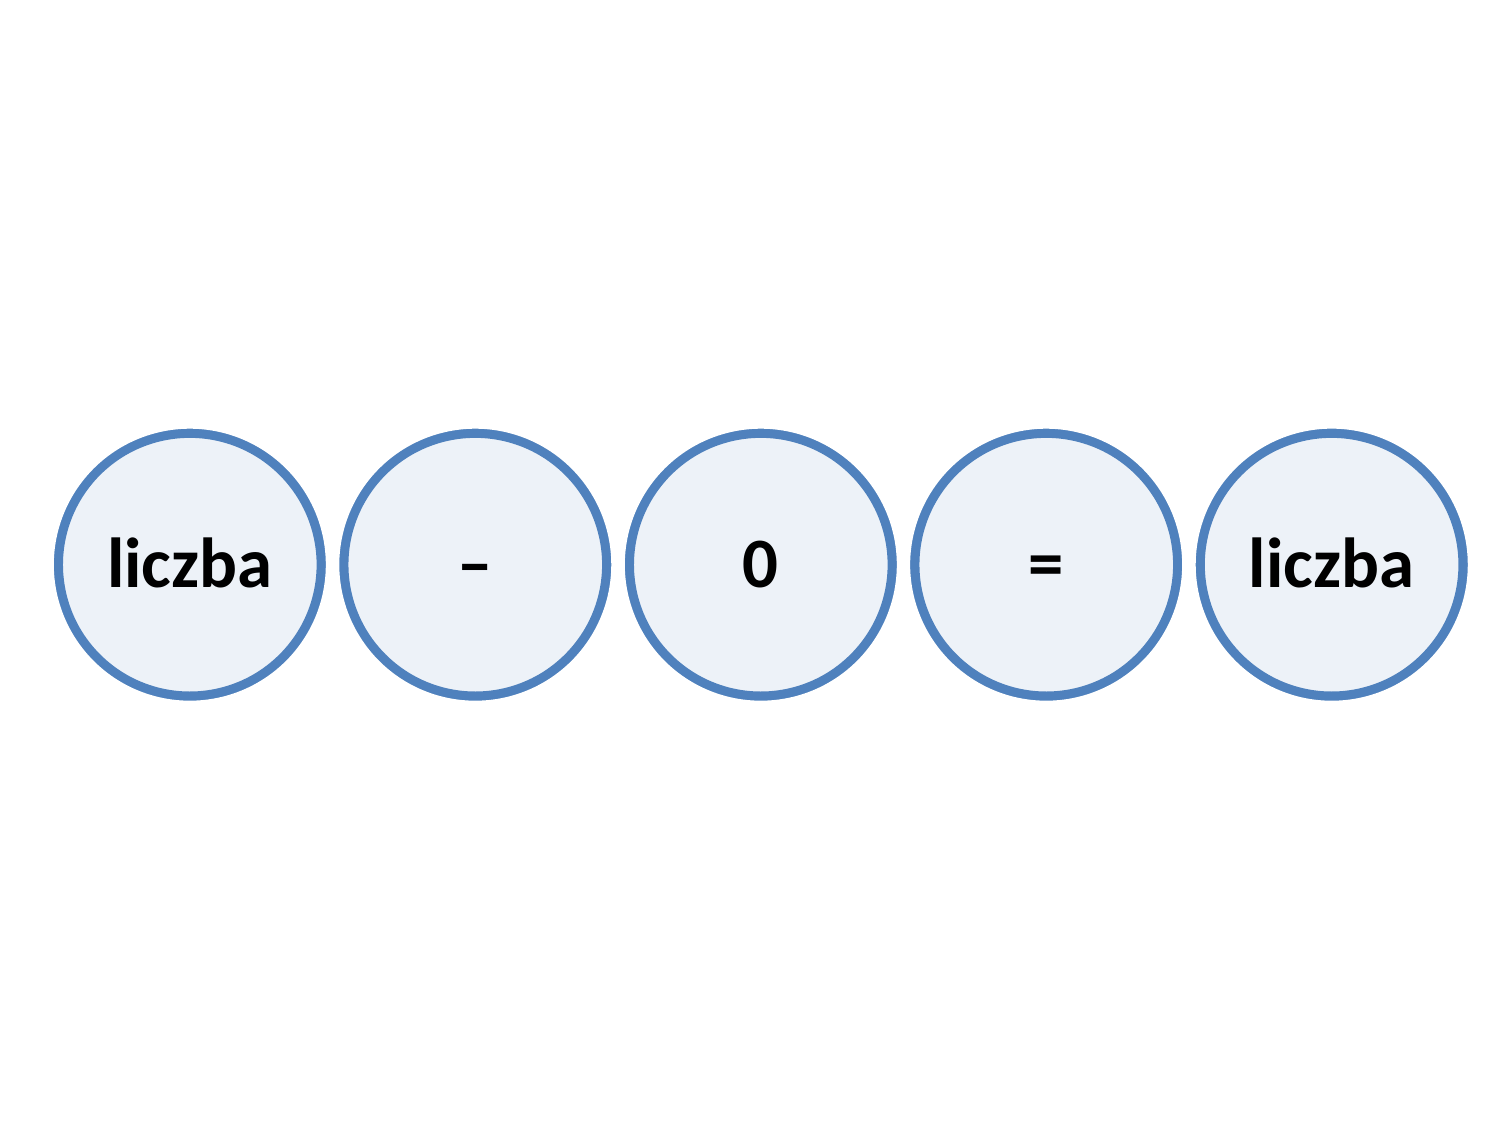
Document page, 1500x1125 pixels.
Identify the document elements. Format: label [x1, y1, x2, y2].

text_box [0, 212, 1483, 918]
